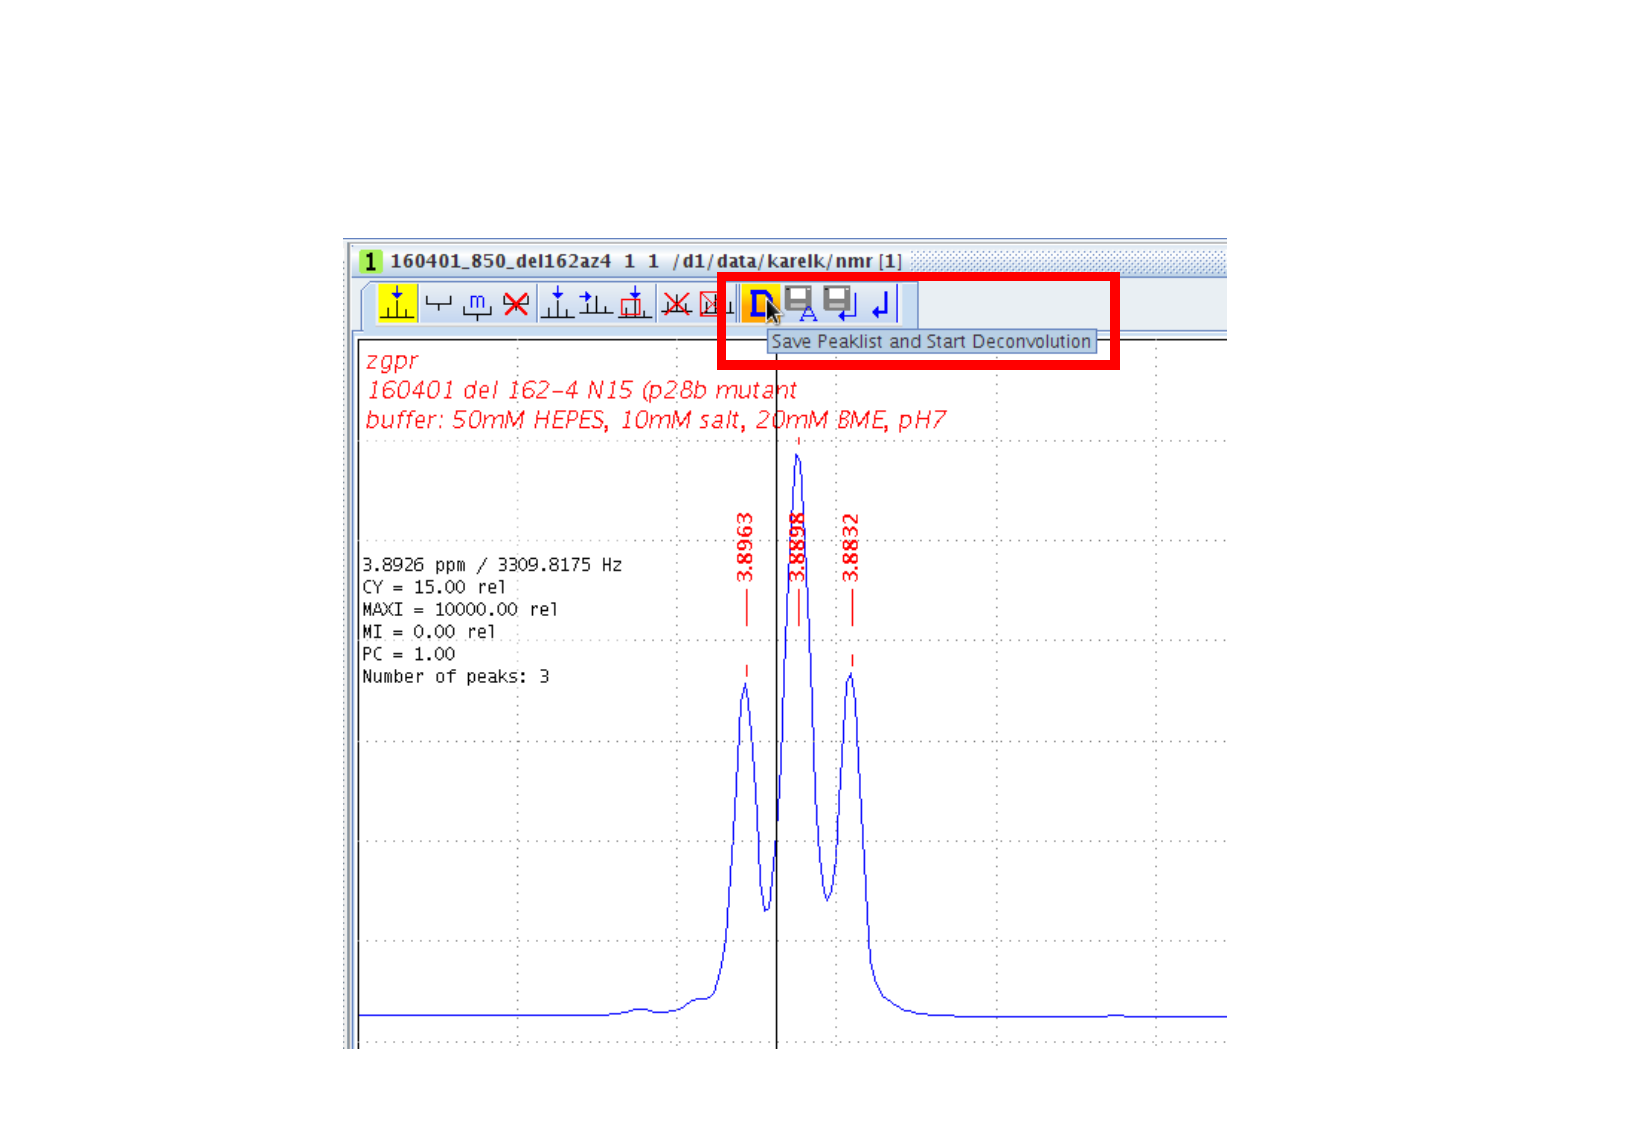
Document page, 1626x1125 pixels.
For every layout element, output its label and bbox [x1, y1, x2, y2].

picture [343, 238, 1227, 1049]
